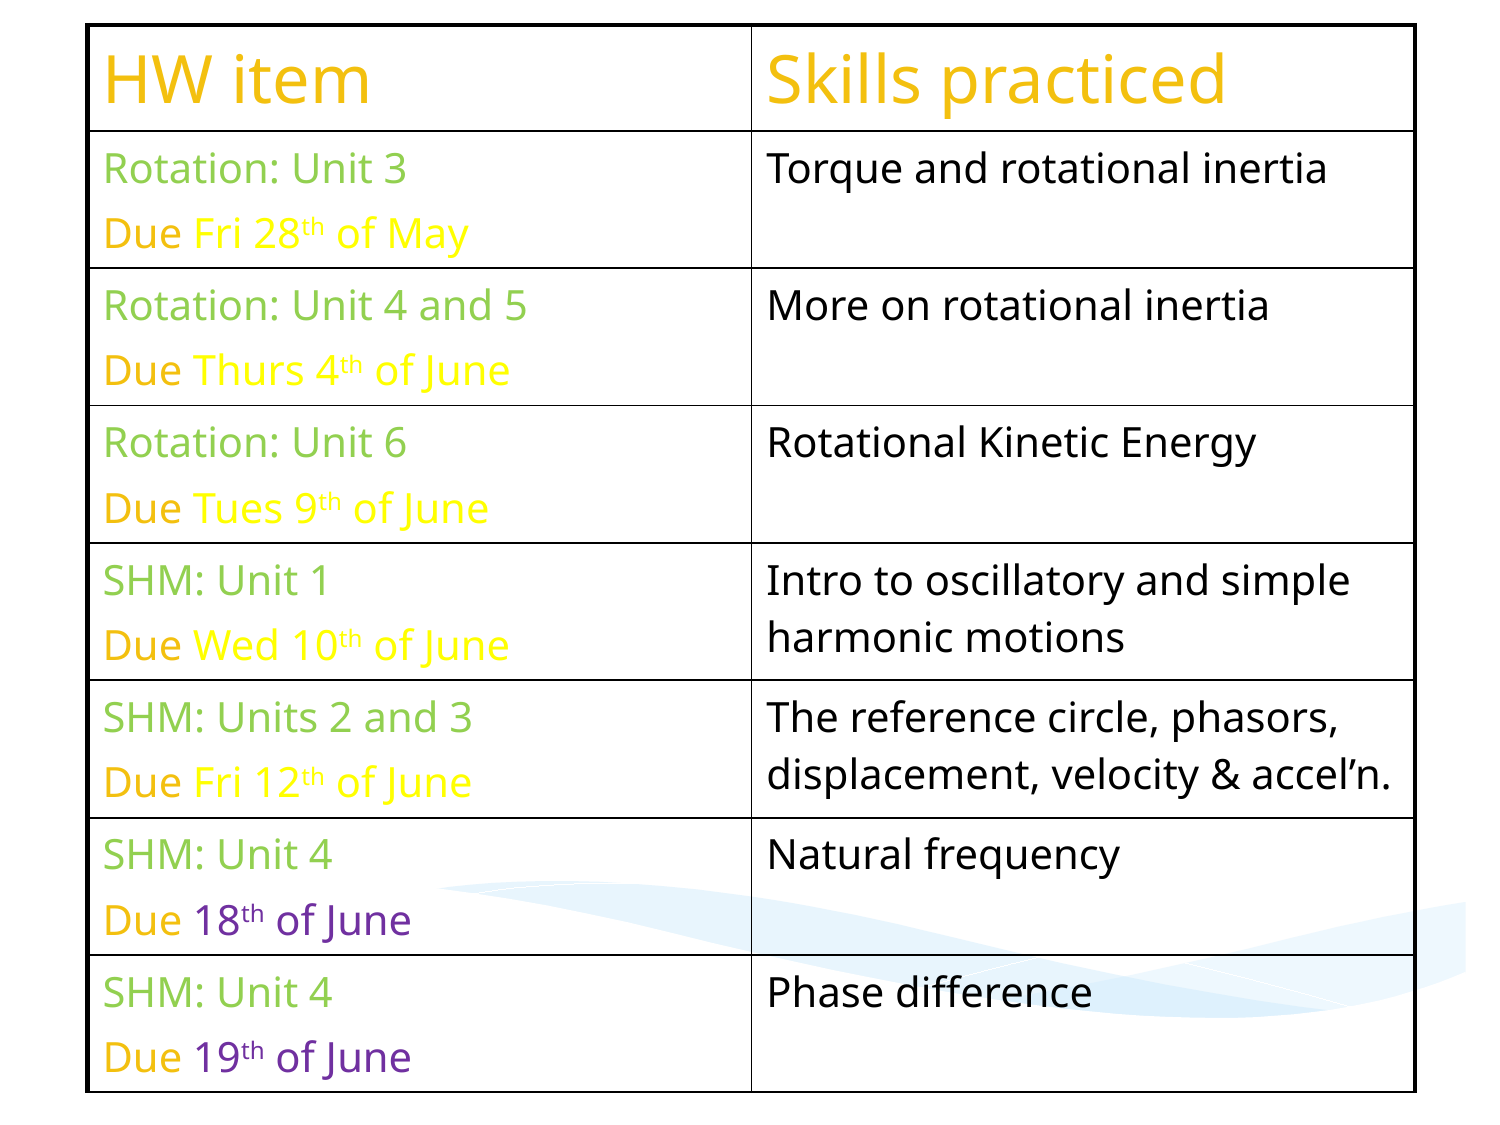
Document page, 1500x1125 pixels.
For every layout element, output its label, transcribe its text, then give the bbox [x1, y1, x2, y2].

table_cell Torque and rotational inertia [752, 132, 1413, 267]
table_cell Rotation: Unit 3 Due Fri 28th of May [90, 132, 751, 267]
table_header Skills practiced [752, 27, 1413, 130]
table_cell SHM: Unit 1 Due Wed 10th of June [90, 544, 751, 679]
table_cell Natural frequency [752, 819, 1413, 954]
table_cell SHM: Unit 4 Due 19th of June [90, 956, 751, 1091]
table_cell Rotation: Unit 6 Due Tues 9th of June [90, 406, 751, 542]
table_cell Phase difference [752, 956, 1413, 1091]
table_cell The reference circle, phasors, displacement, velocity & accel’n. [752, 681, 1413, 817]
table_header HW item [90, 27, 751, 130]
table_cell SHM: Unit 4 Due 18th of June [90, 819, 751, 954]
table_cell SHM: Units 2 and 3 Due Fri 12th of June [90, 681, 751, 817]
table_cell Rotation: Unit 4 and 5 Due Thurs 4th of June [90, 269, 751, 405]
table_cell Intro to oscillatory and simple harmonic motions [752, 544, 1413, 679]
table_cell Rotational Kinetic Energy [752, 406, 1413, 542]
table_cell More on rotational inertia [752, 269, 1413, 405]
